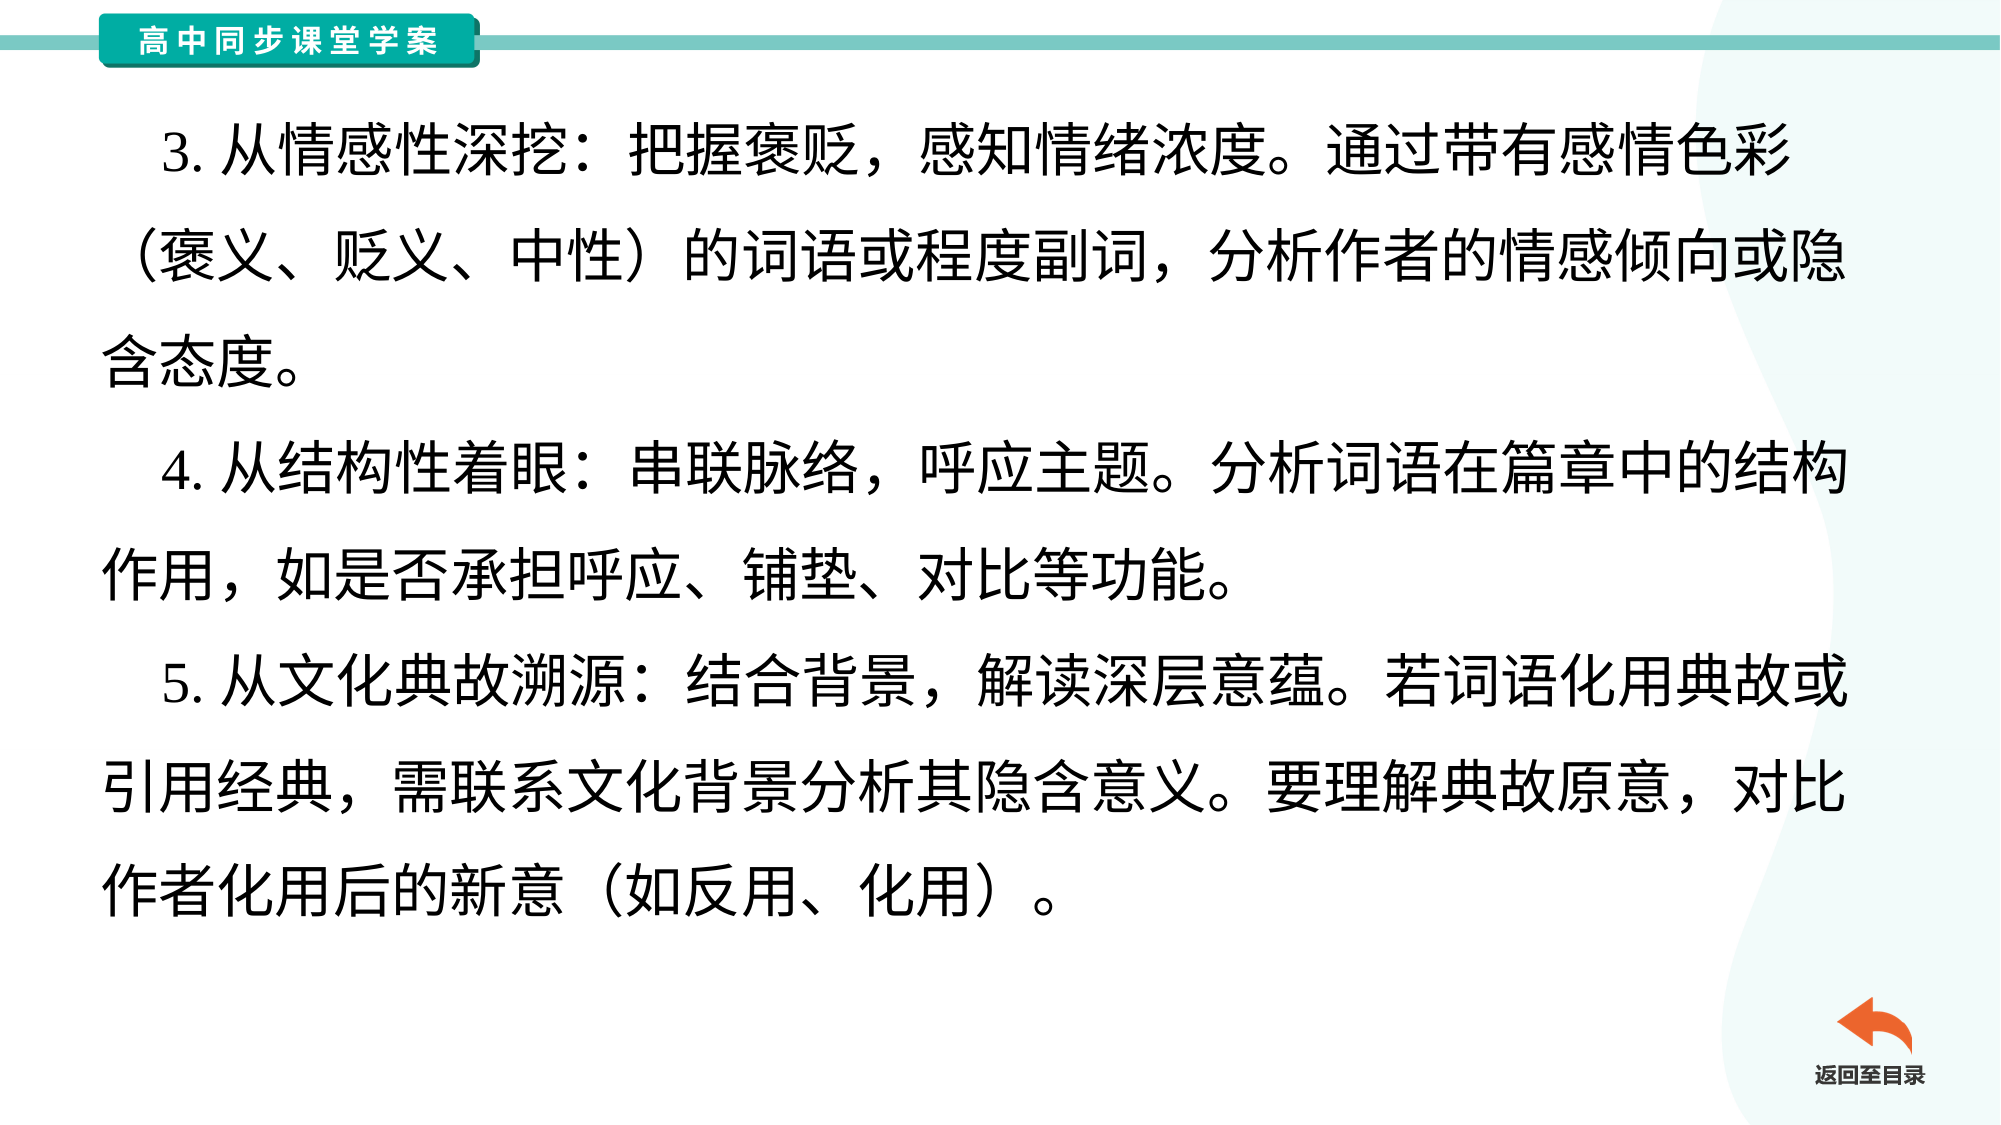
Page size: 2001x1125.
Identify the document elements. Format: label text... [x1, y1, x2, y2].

picture [0, 0, 2000, 1125]
text_box 3.从情感性深挖：把握褒贬，感知情绪浓度。通过带有感情色彩 （褒义、贬义、中性）的词语或程度副词，分析作者的情感倾向或隐 含态度。 4.从结构性着眼：串联脉络，呼应主题。分析词语在篇章中的结构 作用，如是否承担呼应、铺垫、对比等功能。 5.从文化典故溯源：结合背景，解读深层意蕴。若词语化用典故或 引用经典，需联系文化背景分析其隐含意义。要理解典故原意，对比 作者化用后的新意（如反用、化用）。#3.1.5 [100, 76, 1899, 912]
